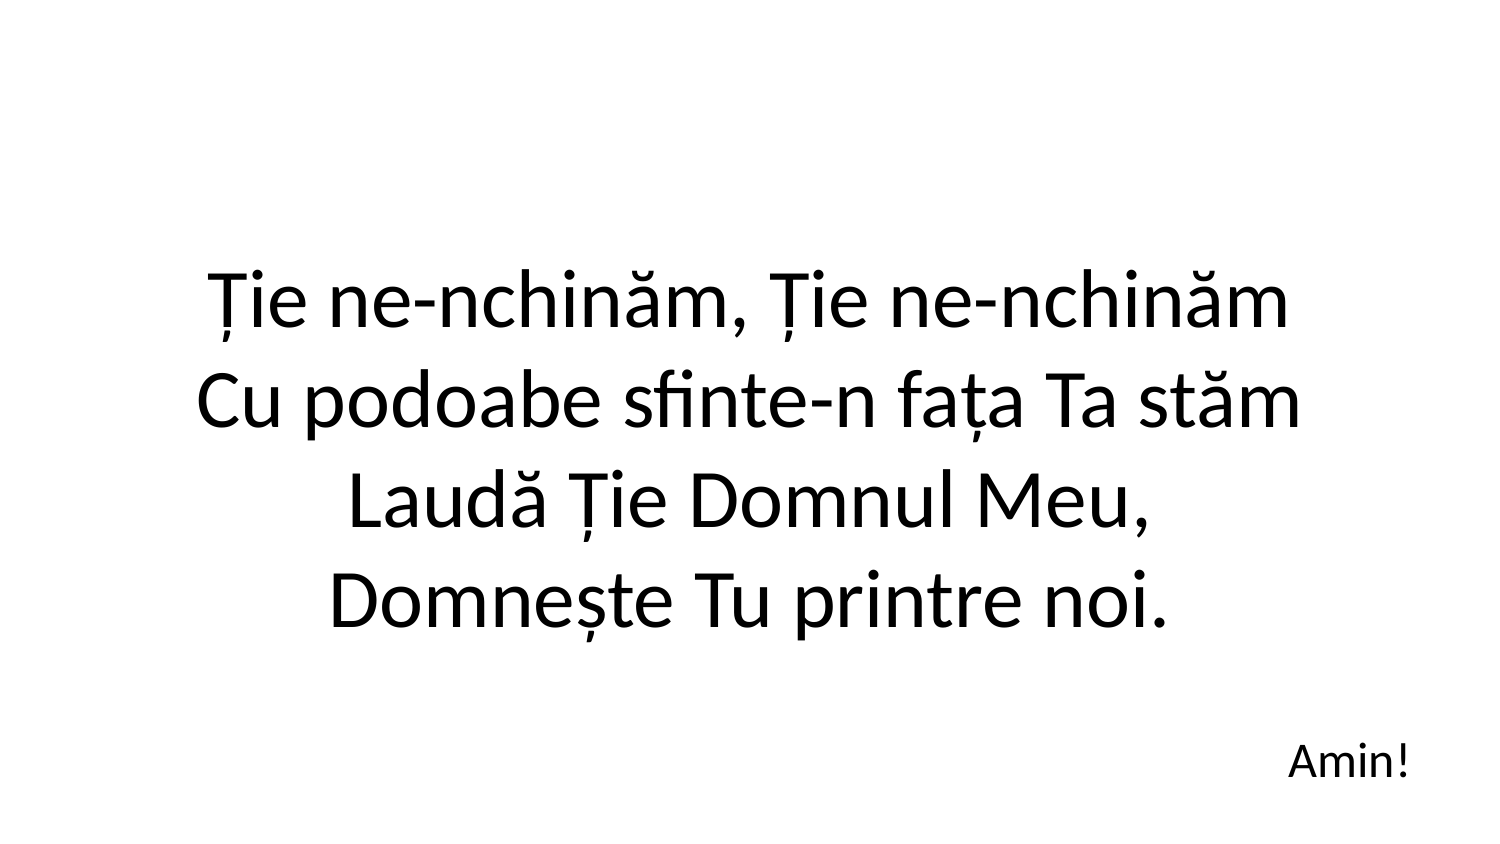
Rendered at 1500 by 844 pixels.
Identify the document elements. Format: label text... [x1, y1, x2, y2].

text_box Amin! [1273, 674, 1427, 795]
text_box Ție ne-nchinăm, Ție ne-nchinăm Cu podoabe sfinte-n fața Ta stăm Laudă Ție Domnul Meu, Domnește Tu printre noi. [181, 192, 1319, 652]
